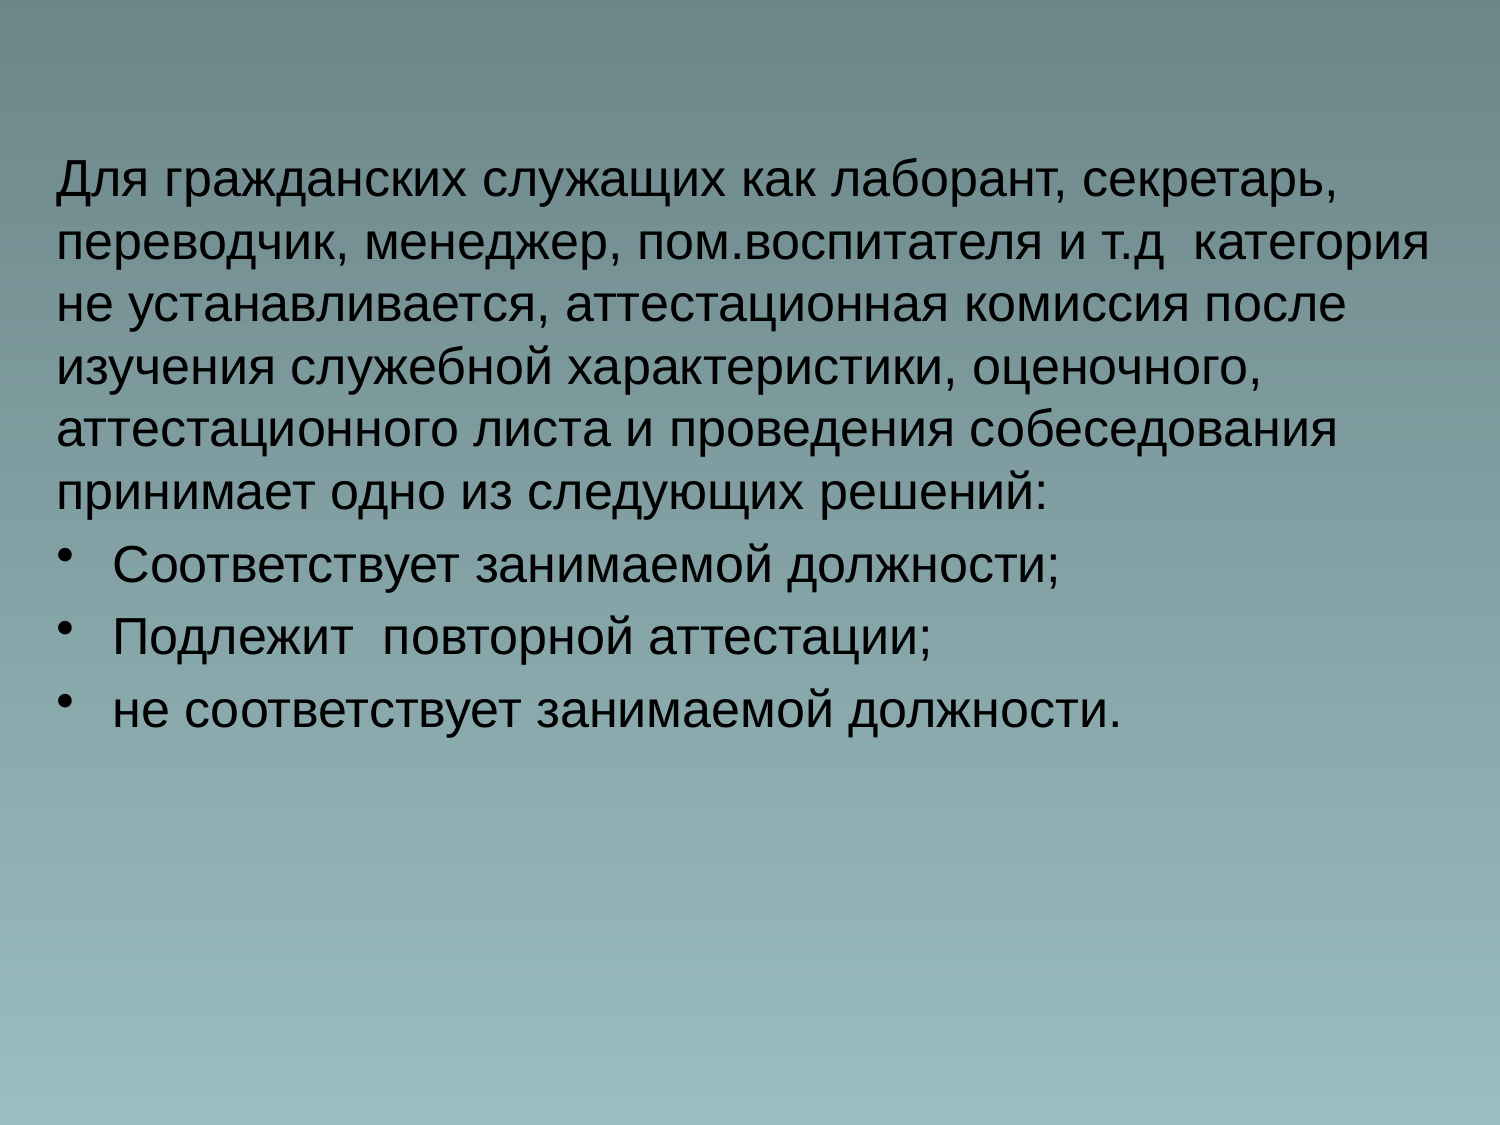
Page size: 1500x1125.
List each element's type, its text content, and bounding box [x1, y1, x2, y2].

list Для гражданских служащих как лаборант, секретарь, переводчик, менеджер, пом.воспитателя и т.д категория не устанавливается, аттестационная комиссия после изучения служебной характеристики, оценочного, аттестационного листа и проведения собеседования принимает одно из следующих решений: Соответствует занимаемой должности; Подлежит повторной аттестации; не соответствует занимаемой должности. [41, 137, 1483, 939]
